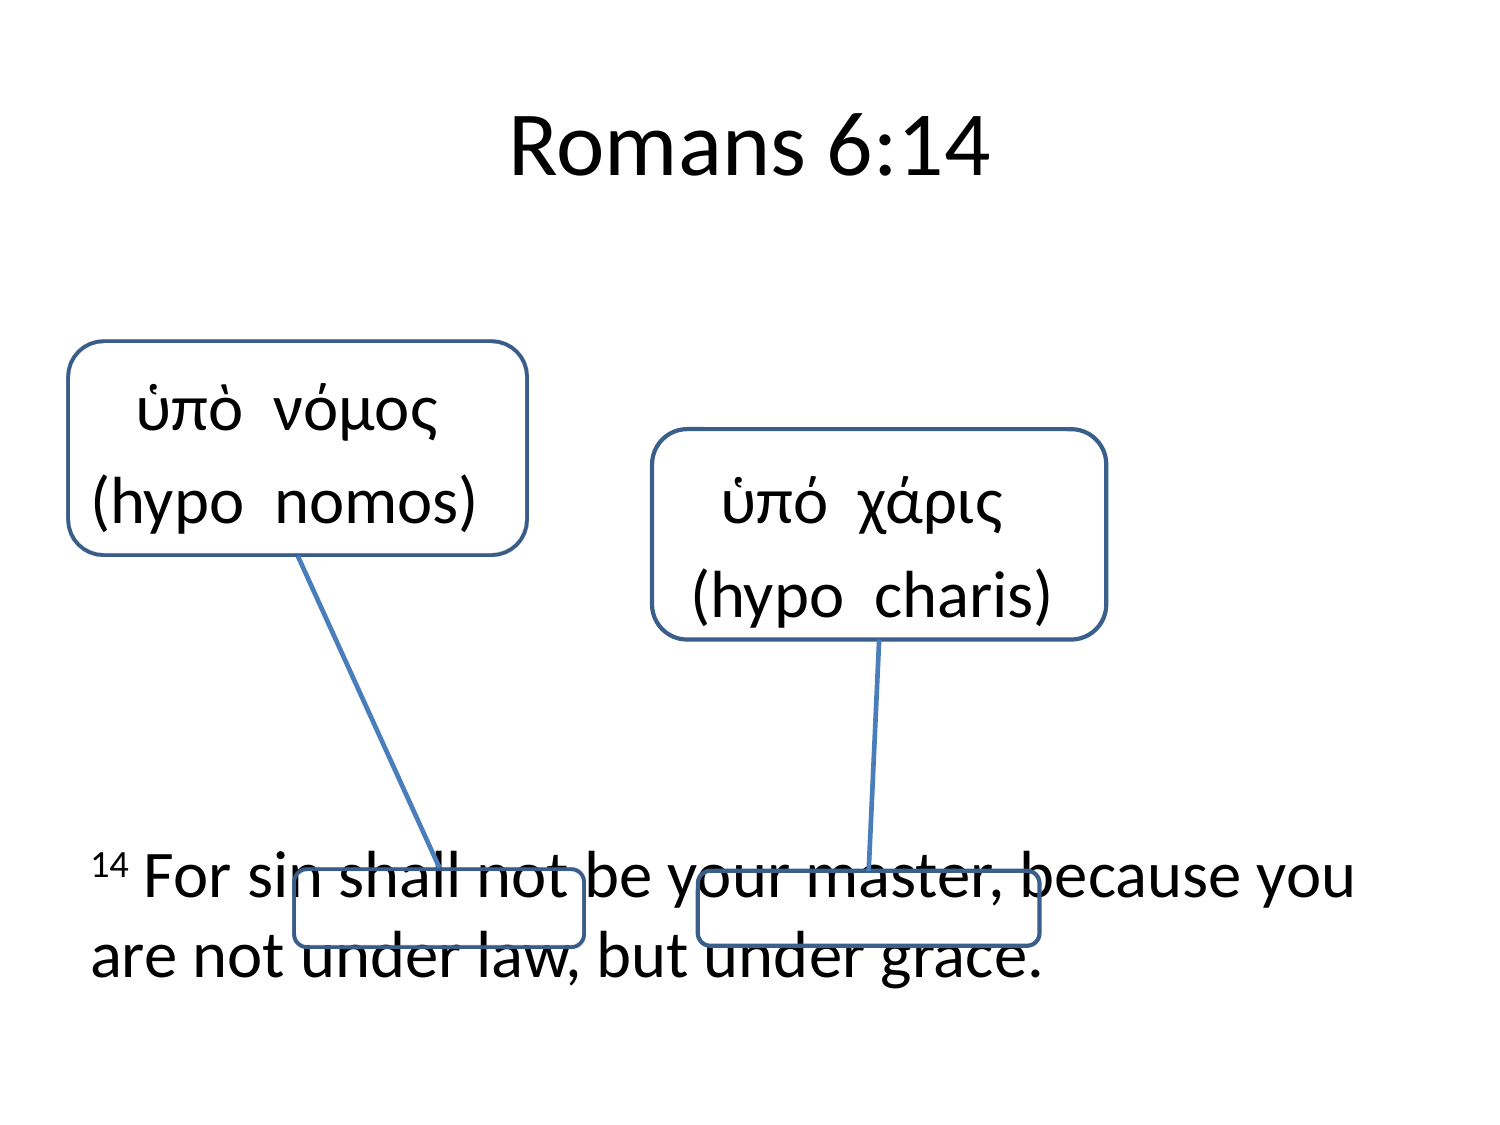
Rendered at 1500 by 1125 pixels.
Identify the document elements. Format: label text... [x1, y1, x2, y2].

picture [292, 867, 587, 949]
text_box [649, 426, 1109, 642]
text_box [695, 868, 1042, 948]
picture [66, 339, 530, 557]
title Romans 6:14 [75, 45, 1425, 233]
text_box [297, 555, 440, 868]
list ὑπὸ νόμος (hypo nomos) ὑπό χάρις (hypo charis) 14 For sin shall not be your master, because you are not under law, but under grace. [75, 262, 1425, 1005]
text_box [868, 639, 880, 871]
